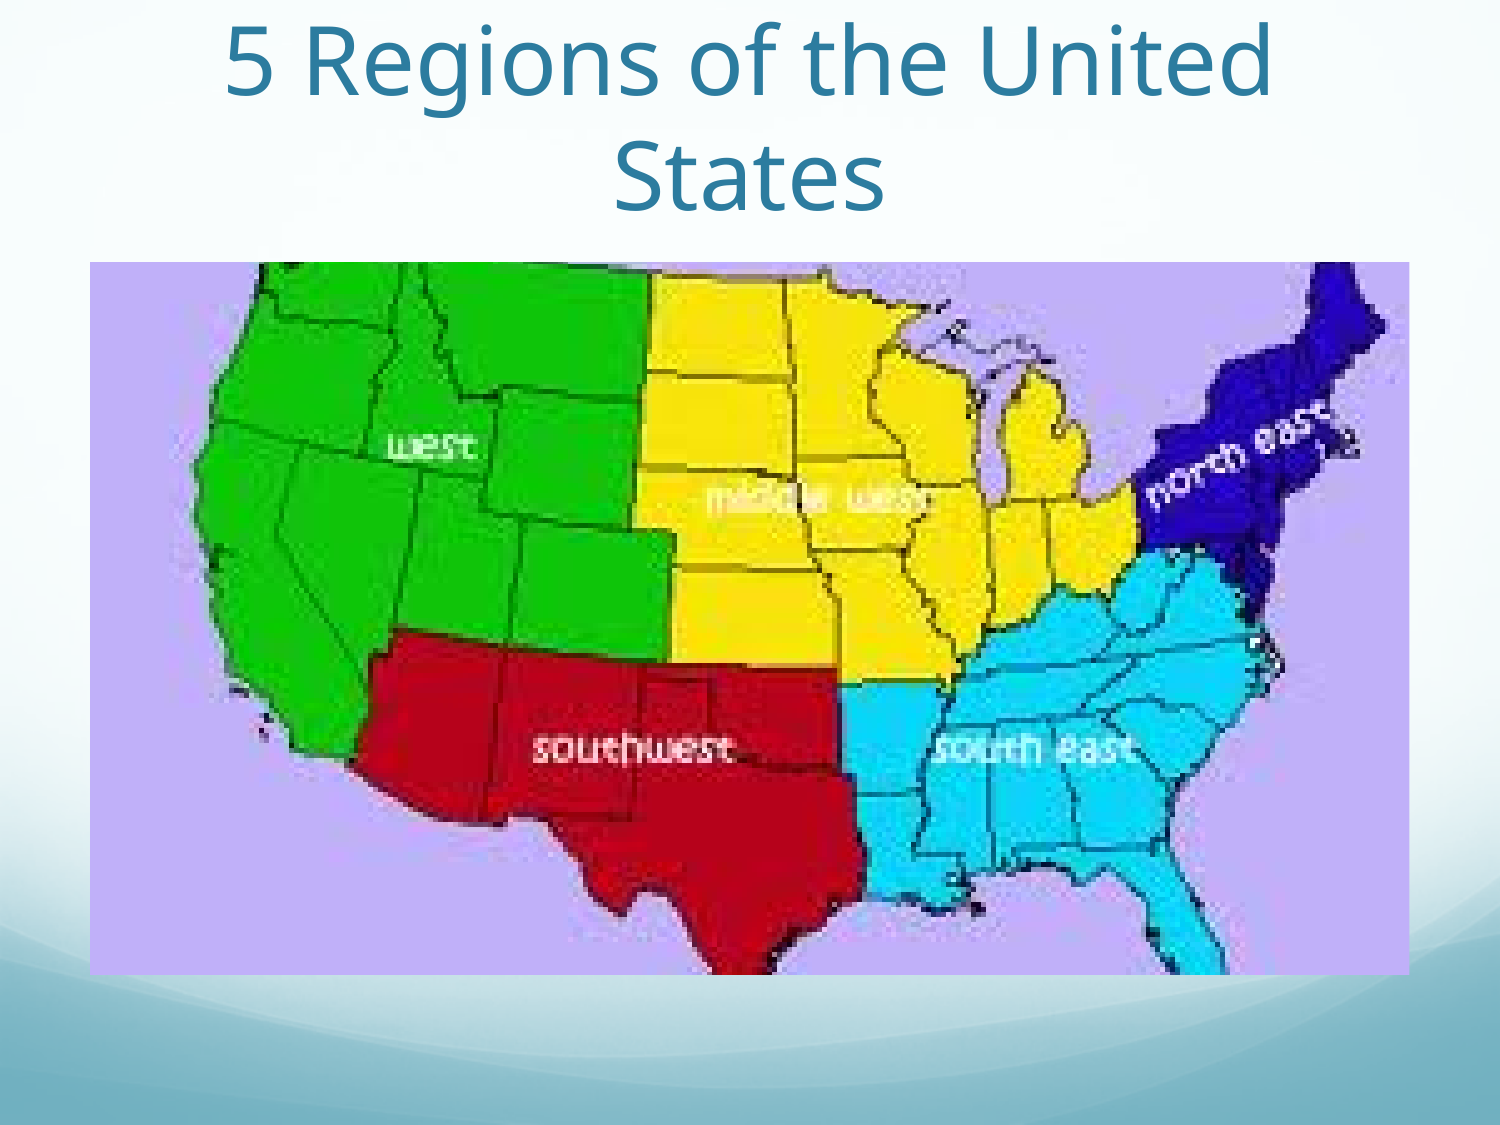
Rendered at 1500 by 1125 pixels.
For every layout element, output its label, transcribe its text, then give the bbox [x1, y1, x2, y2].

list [89, 261, 1410, 976]
title 5 Regions of the United States [90, 17, 1410, 237]
